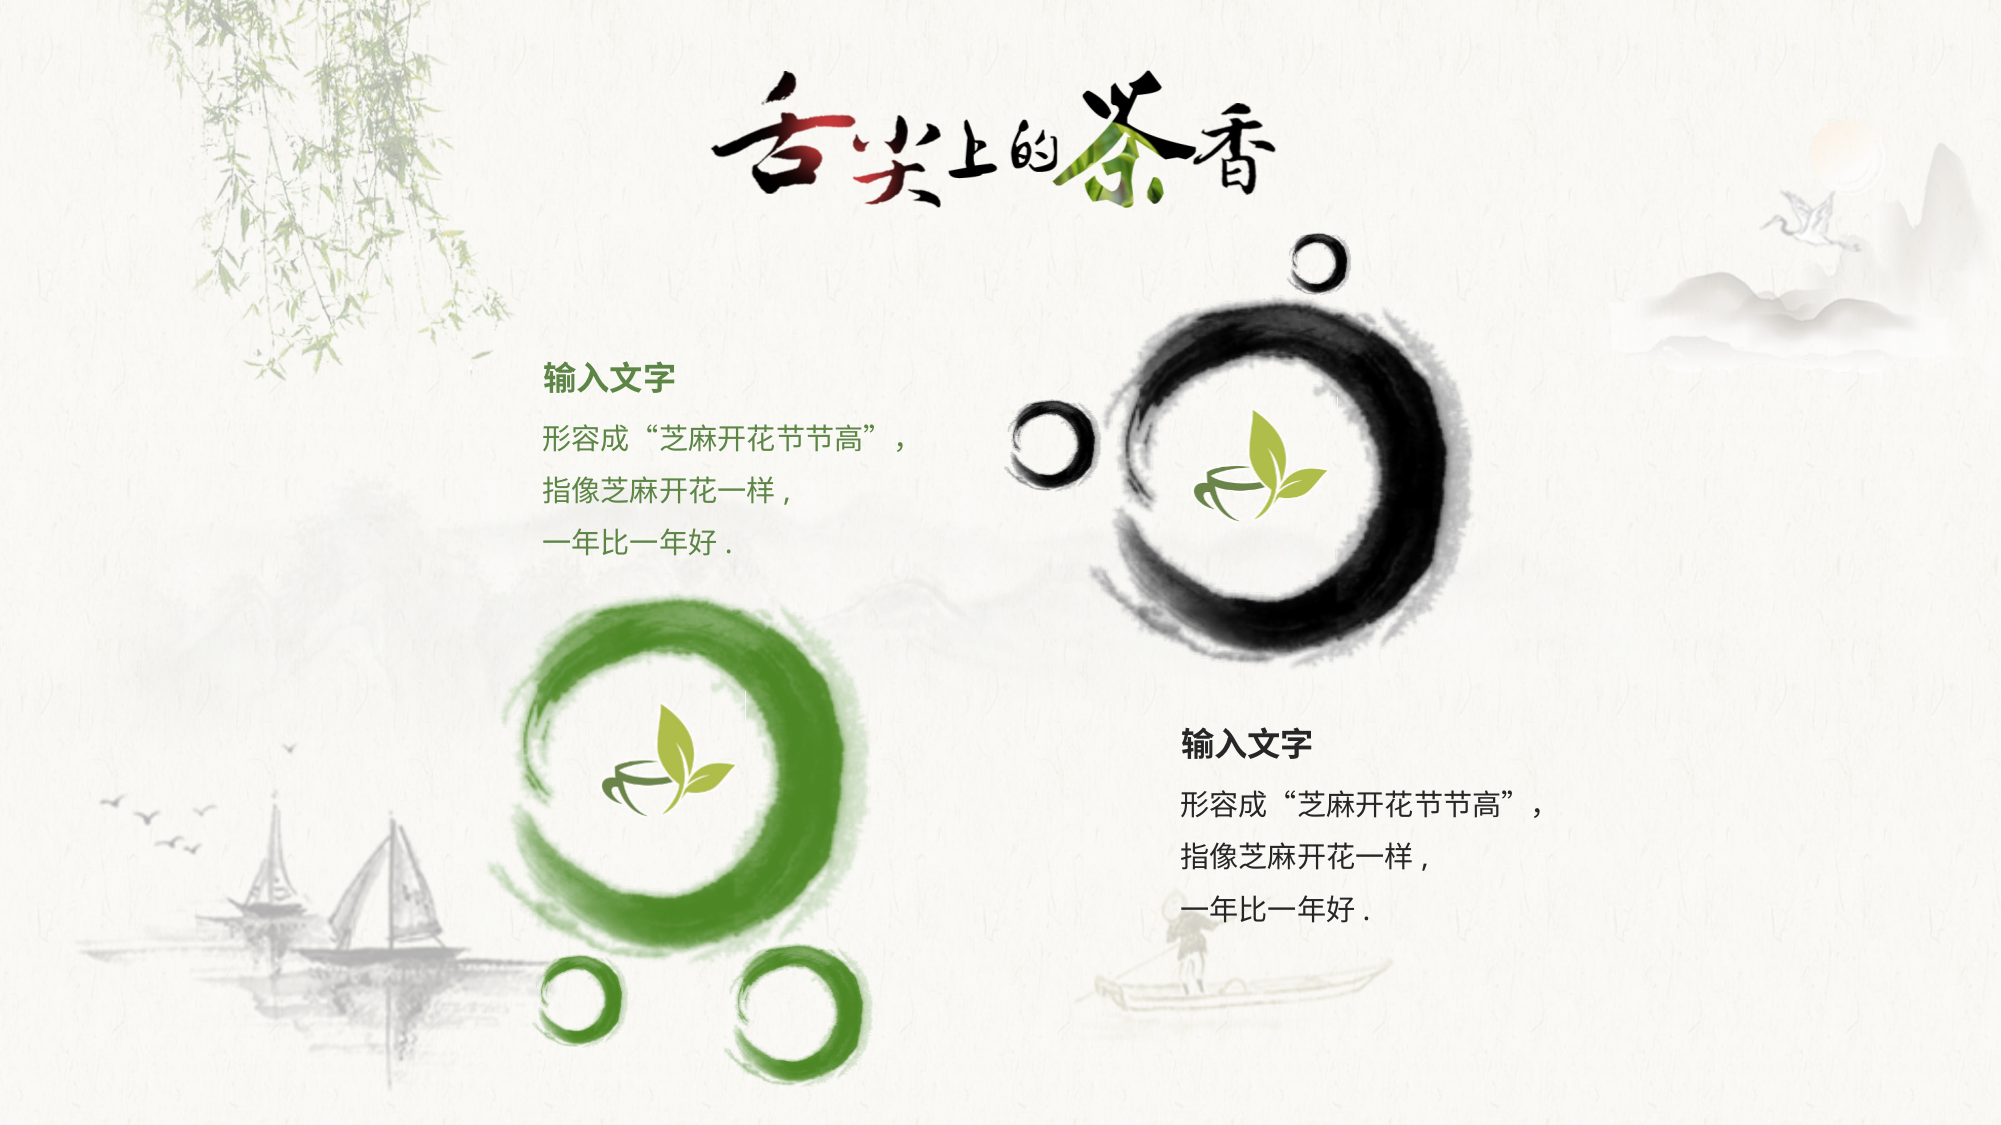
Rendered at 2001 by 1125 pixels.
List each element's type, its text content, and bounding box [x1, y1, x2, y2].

picture [697, 11, 1303, 223]
picture [999, 231, 1497, 687]
text_box 形容成“芝麻开花节节高”， 指像芝麻开花一样, 一年比一年好. [1165, 761, 1603, 934]
picture [468, 586, 894, 1094]
text_box 形容成“芝麻开花节节高”， 指像芝麻开花一样, 一年比一年好. [527, 395, 965, 568]
text_box 输入文字 [528, 349, 692, 395]
text_box 输入文字 [1166, 715, 1330, 761]
